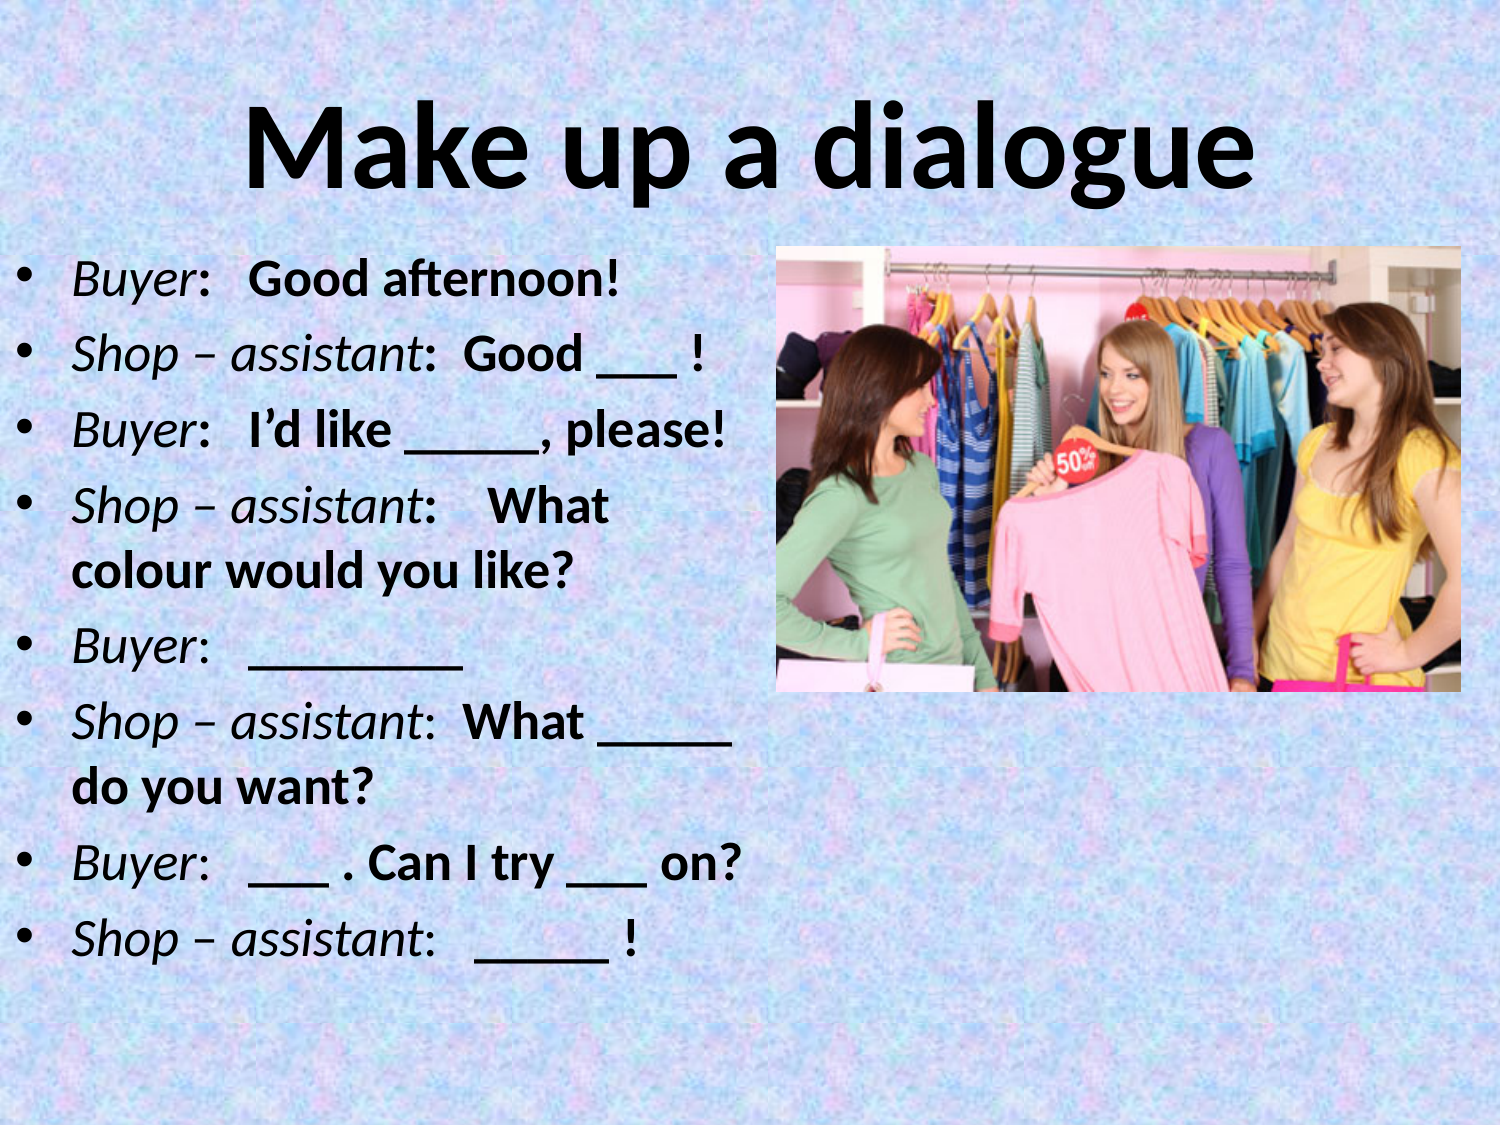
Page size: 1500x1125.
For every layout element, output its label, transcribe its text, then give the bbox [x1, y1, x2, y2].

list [775, 245, 1461, 692]
title Make up a dialogue [74, 44, 1426, 233]
list Buyer: Good afternoon! Shop – assistant: Good ___ ! Buyer: I’d like _____, please! Shop – assistant: What colour would you like? Buyer: ________ Shop – assistant: What _____ do you want? Buyer: ___ . Can I try ___ on? Shop – assistant: _____ ! [0, 234, 769, 1036]
picture [0, 0, 1500, 1125]
